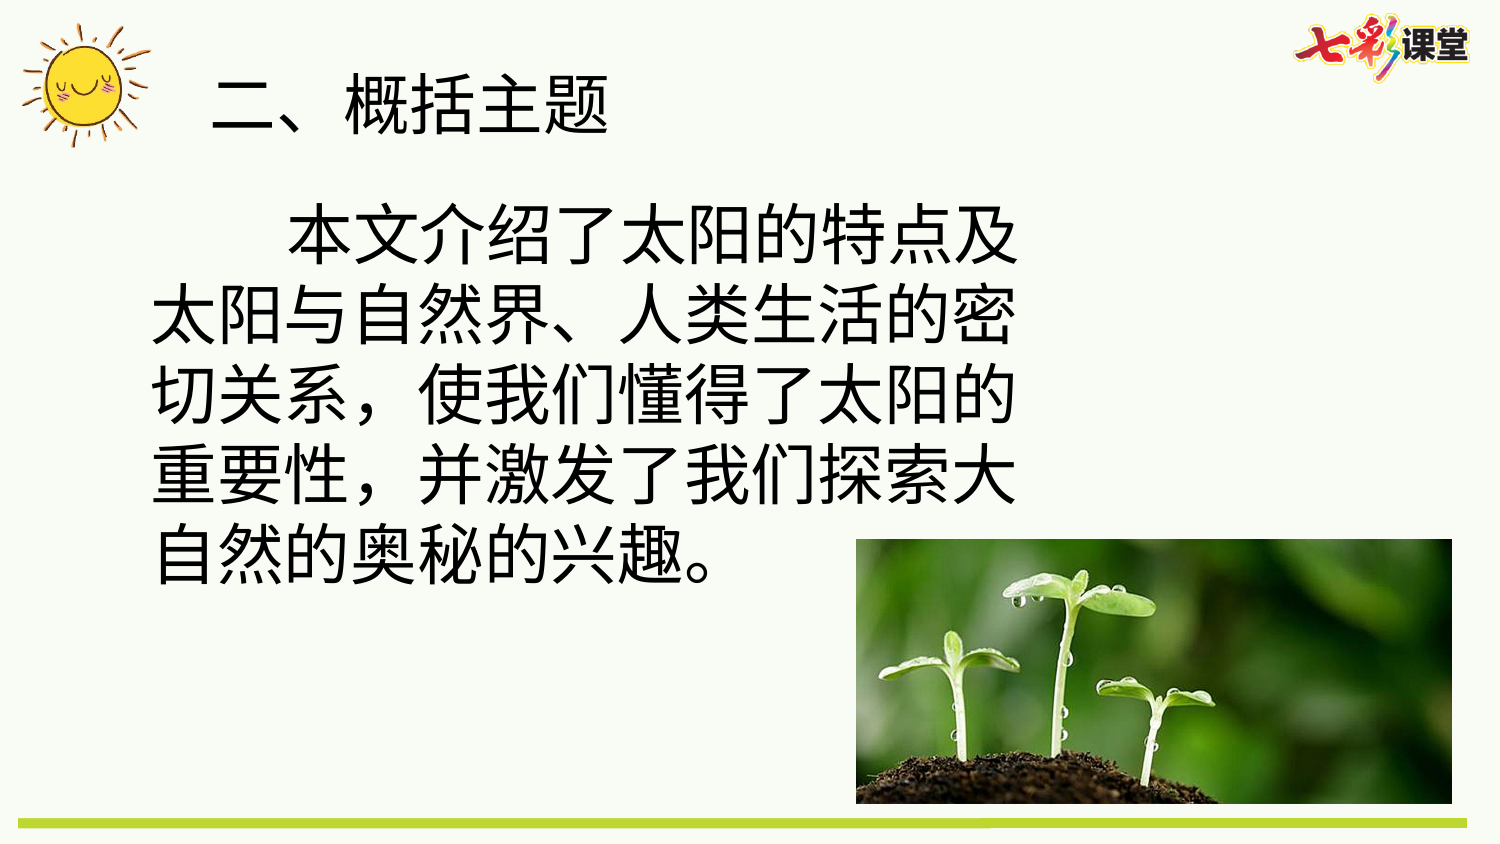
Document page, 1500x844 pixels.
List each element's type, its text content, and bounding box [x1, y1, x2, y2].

picture [18, 539, 1467, 844]
picture [0, 0, 173, 172]
picture [1291, 9, 1472, 87]
text_box 二、概括主题 [194, 55, 657, 151]
text_box 本文介绍了太阳的特点及太阳与自然界、人类生活的密切关系，使我们懂得了太阳的重要性，并激发了我们探索大自然的奥秘的兴趣。 [135, 185, 1069, 601]
